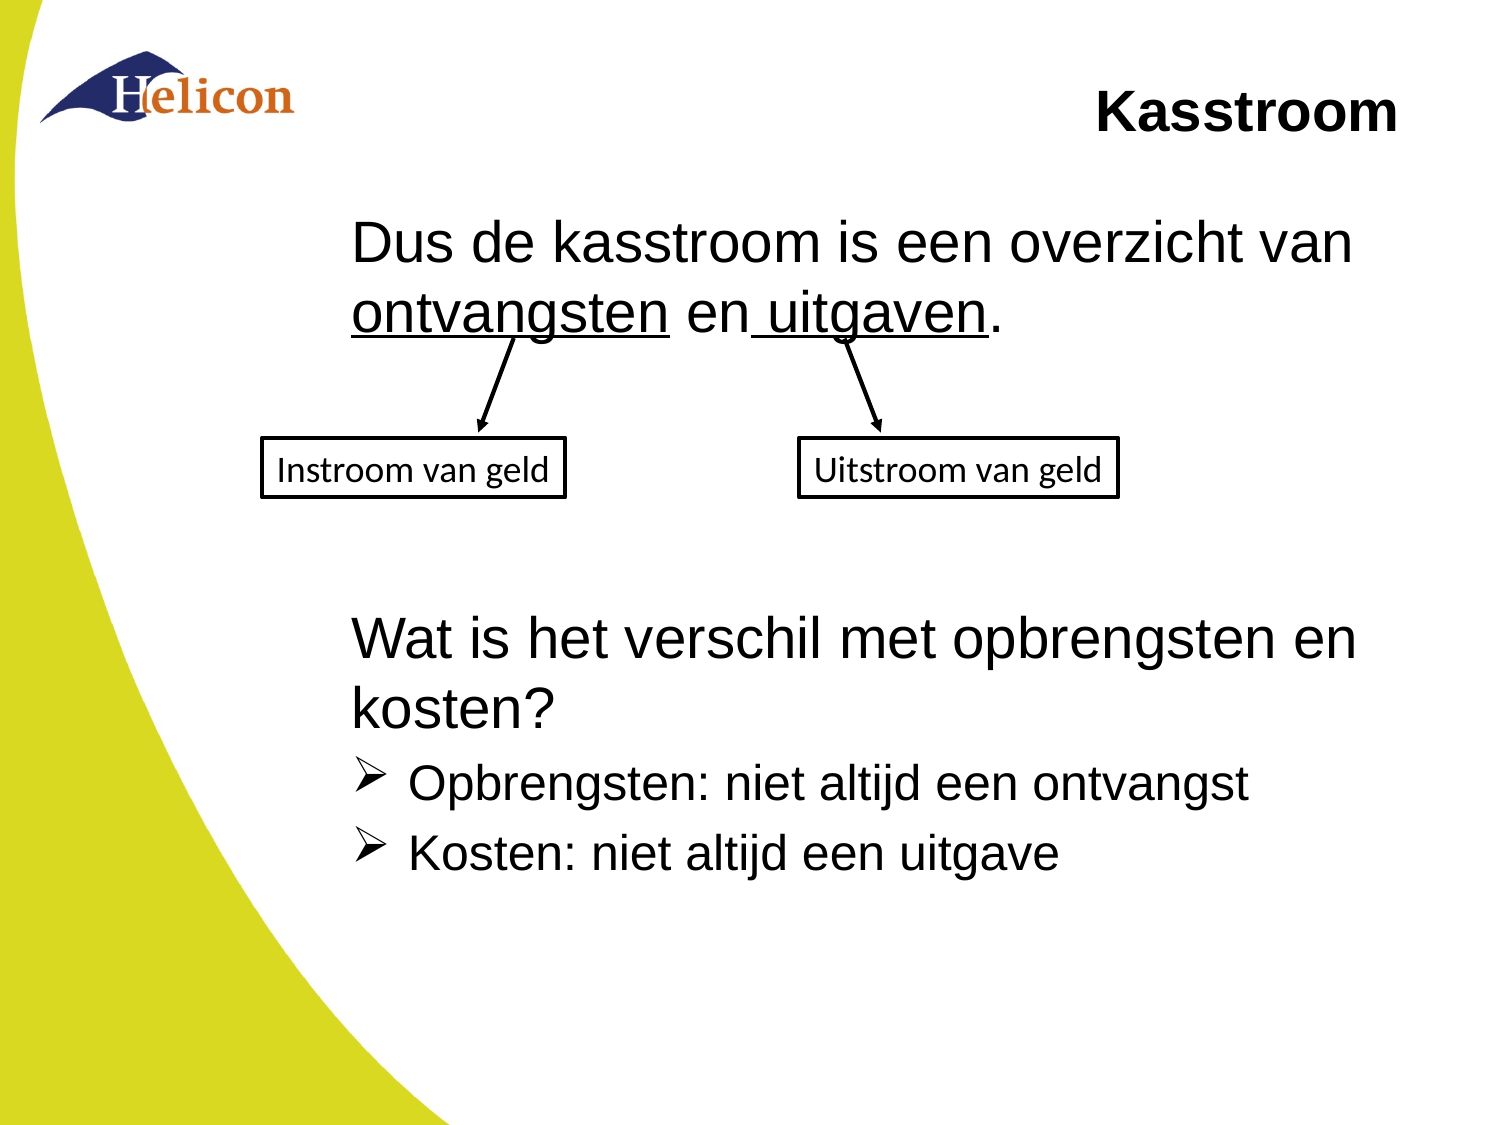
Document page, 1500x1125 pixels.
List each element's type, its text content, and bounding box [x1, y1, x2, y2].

list Dus de kasstroom is een overzicht van ontvangsten en uitgaven. Wat is het verschil met opbrengsten en kosten? Opbrengsten: niet altijd een ontvangst Kosten: niet altijd een uitgave [336, 196, 1425, 1005]
picture [0, 0, 1500, 1125]
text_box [844, 338, 881, 433]
text_box Uitstroom van geld [798, 437, 1118, 498]
text_box Instroom van geld [261, 437, 566, 498]
title Kasstroom [324, 54, 1415, 161]
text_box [477, 337, 514, 433]
